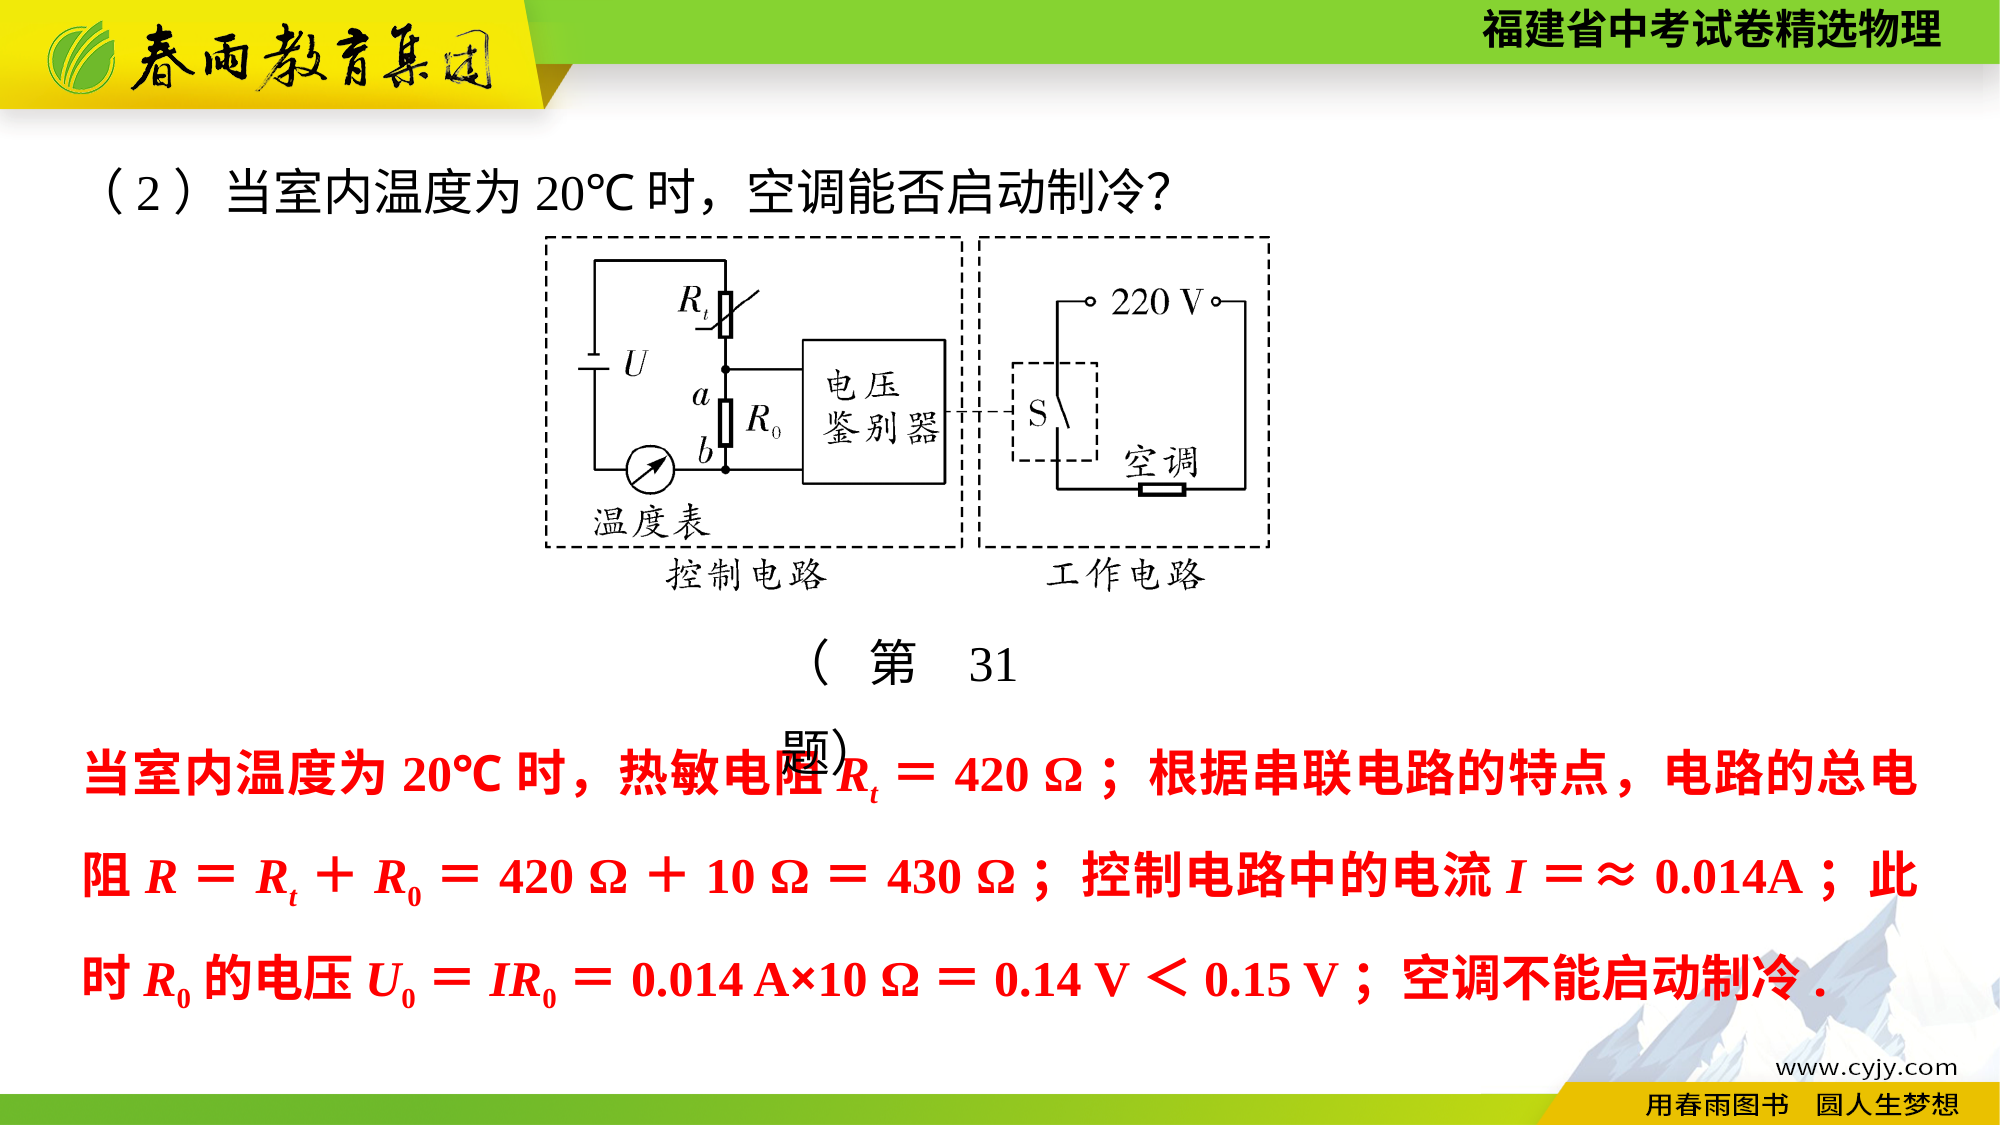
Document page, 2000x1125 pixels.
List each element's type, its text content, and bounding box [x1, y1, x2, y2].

list （2）当室内温度为20℃时，空调能否启动制冷？ [59, 122, 1944, 217]
text_box （第31题） [765, 604, 1046, 700]
picture [0, 0, 2000, 1125]
